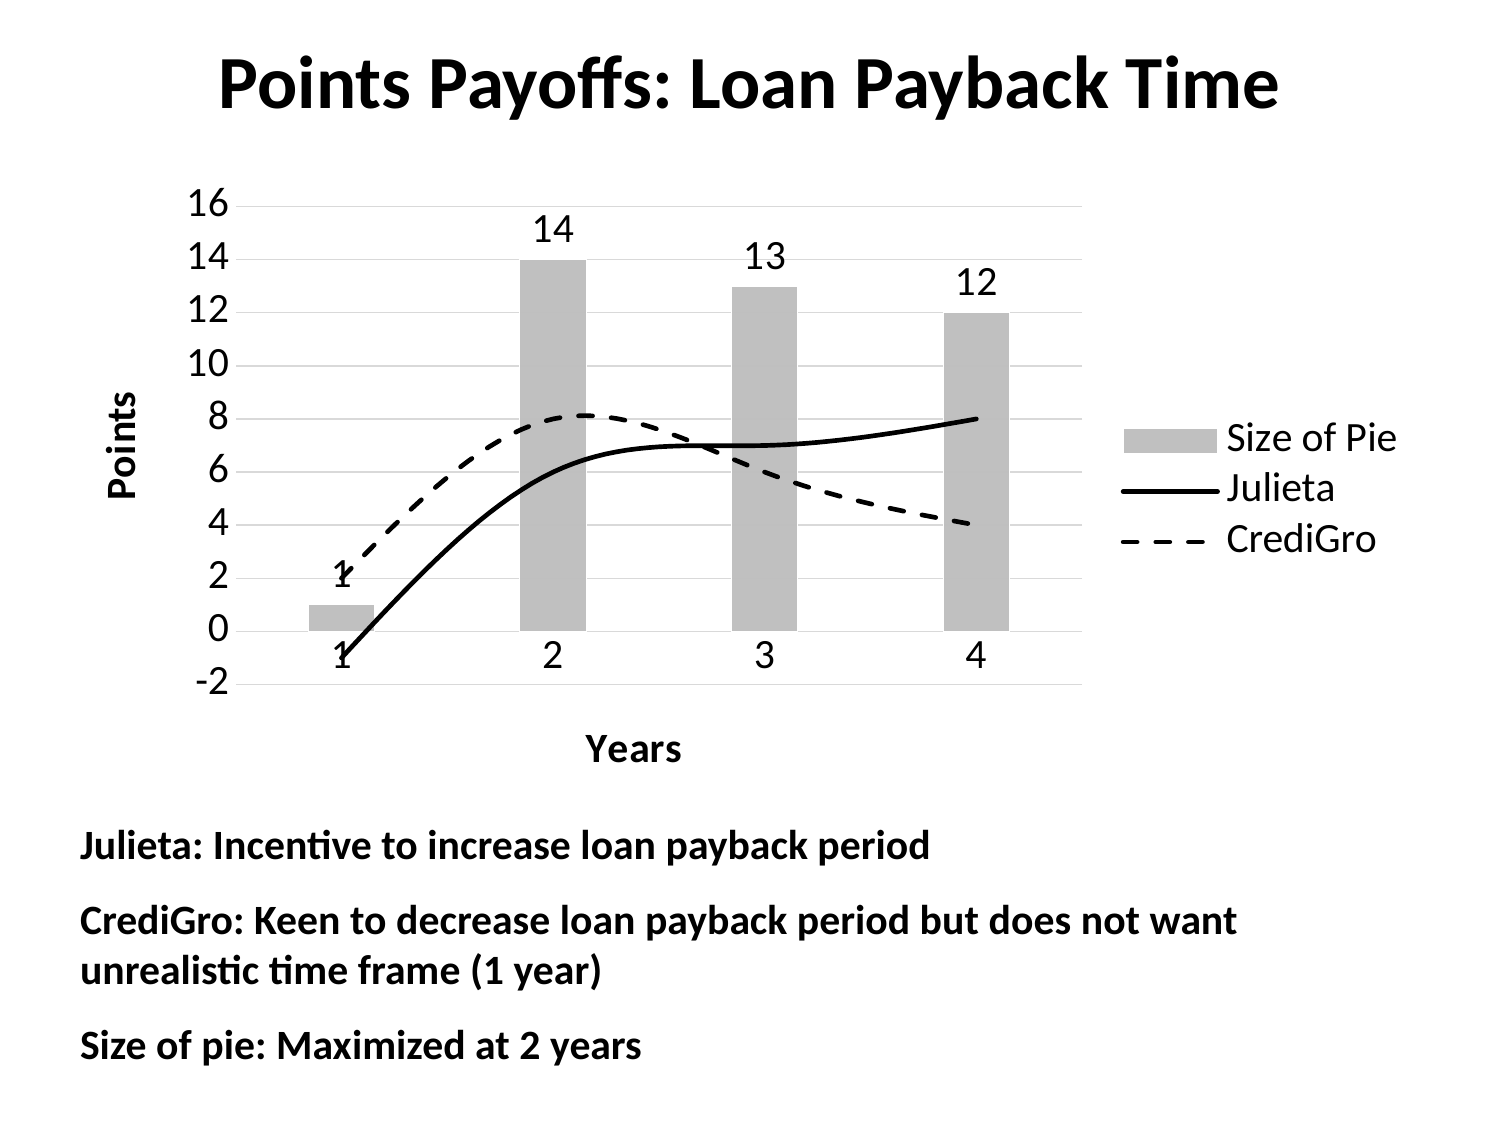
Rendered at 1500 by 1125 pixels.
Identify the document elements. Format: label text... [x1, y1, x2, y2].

title Points Payoffs: Loan Payback Time [0, 0, 1500, 173]
text_box Julieta: Incentive to increase loan payback period CrediGro: Keen to decrease loan payback period but does not want unrealistic time frame (1 year) Size of pie: Maximized at 2 years [64, 816, 1425, 1125]
chart [64, 172, 1424, 811]
